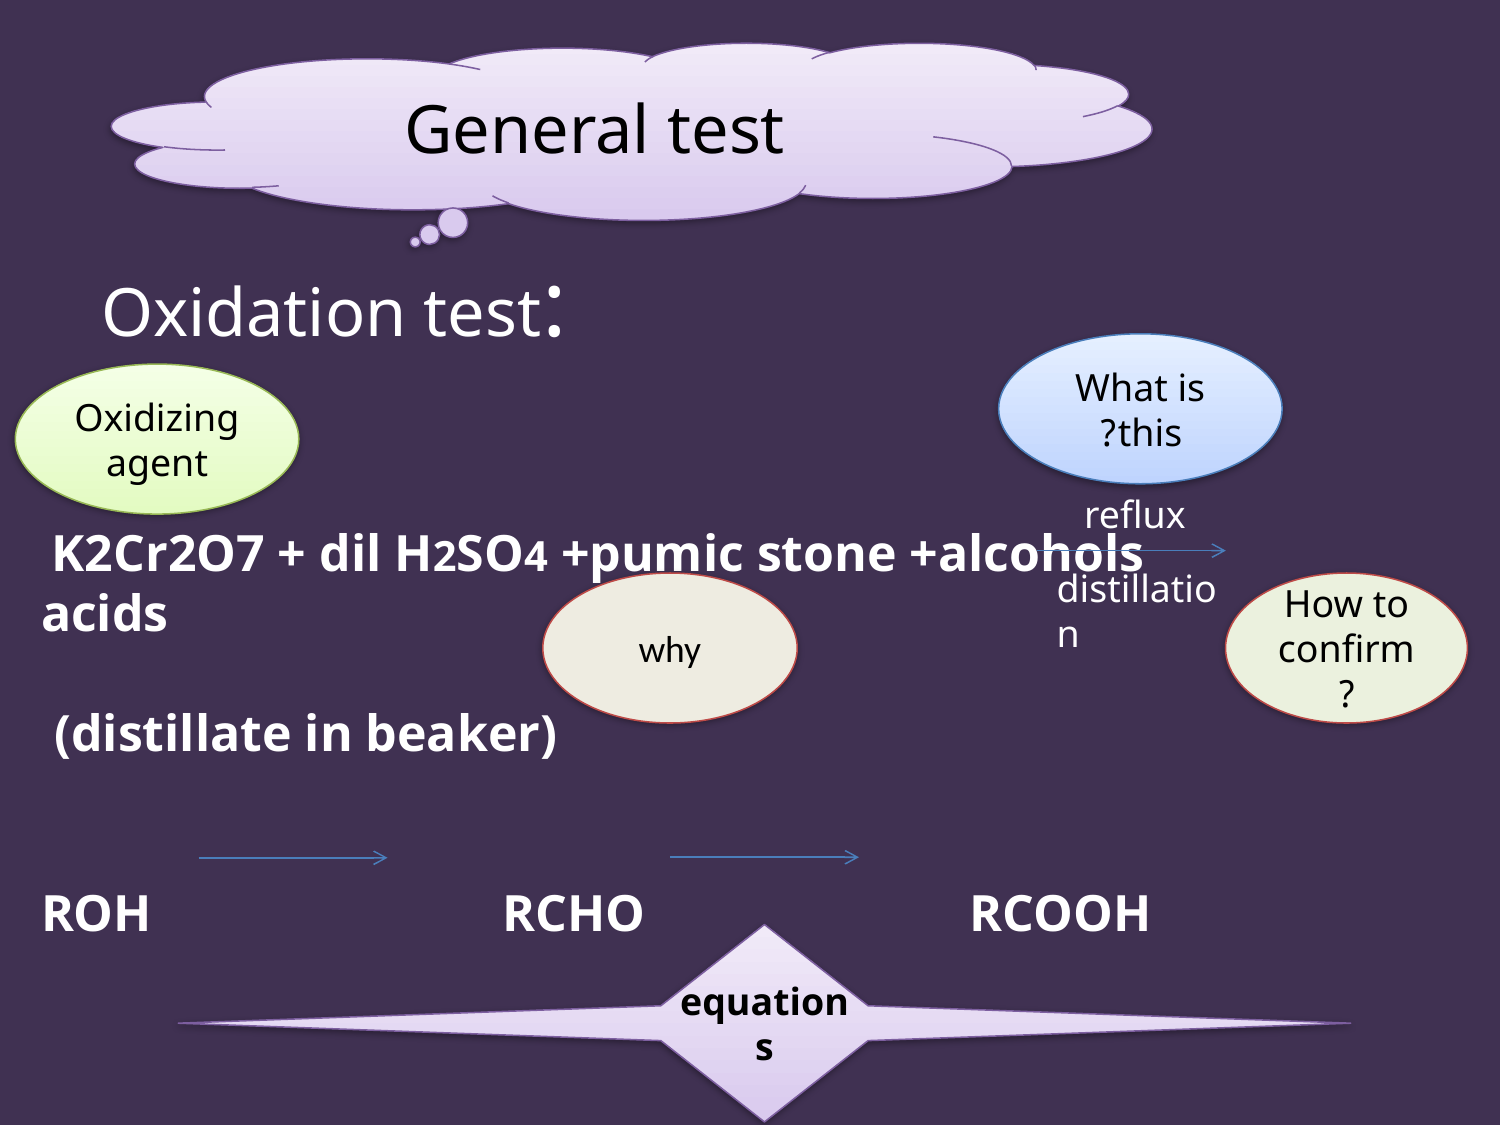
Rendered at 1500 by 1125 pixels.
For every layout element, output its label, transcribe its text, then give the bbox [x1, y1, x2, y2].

text_box How to confirm? [1224, 572, 1469, 724]
text_box distillation [1041, 557, 1243, 663]
text_box K2Cr2O7 + dil H2SO4 +pumic stone +alcohols acids (distillate in beaker) ROH RCHO RCOOH [26, 514, 1480, 949]
text_box why [542, 572, 799, 724]
text_box What is this? [997, 333, 1283, 485]
text_box Oxidation test: [86, 237, 689, 363]
text_box equations [177, 923, 1352, 1123]
text_box Oxidizing agent [14, 363, 300, 515]
text_box reflux [1069, 483, 1212, 544]
text_box General test [110, 42, 1153, 237]
